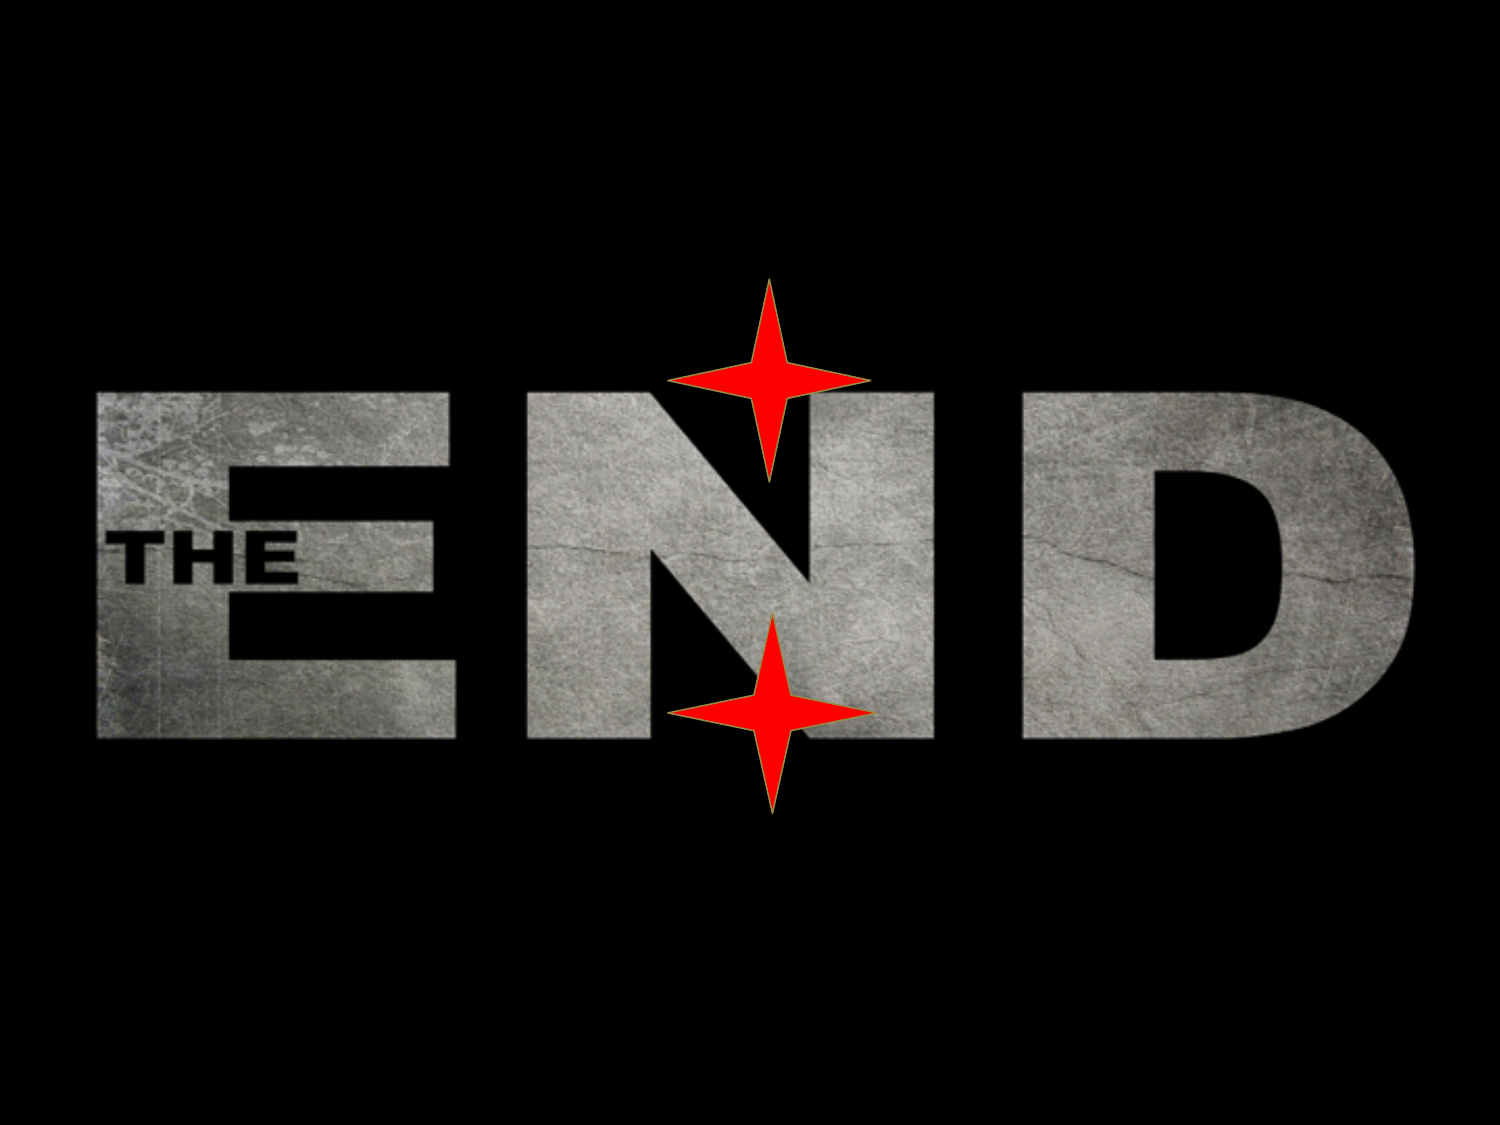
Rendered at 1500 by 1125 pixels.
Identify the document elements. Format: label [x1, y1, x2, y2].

picture [34, 360, 1466, 765]
text_box [751, 278, 788, 360]
text_box [770, 807, 775, 815]
